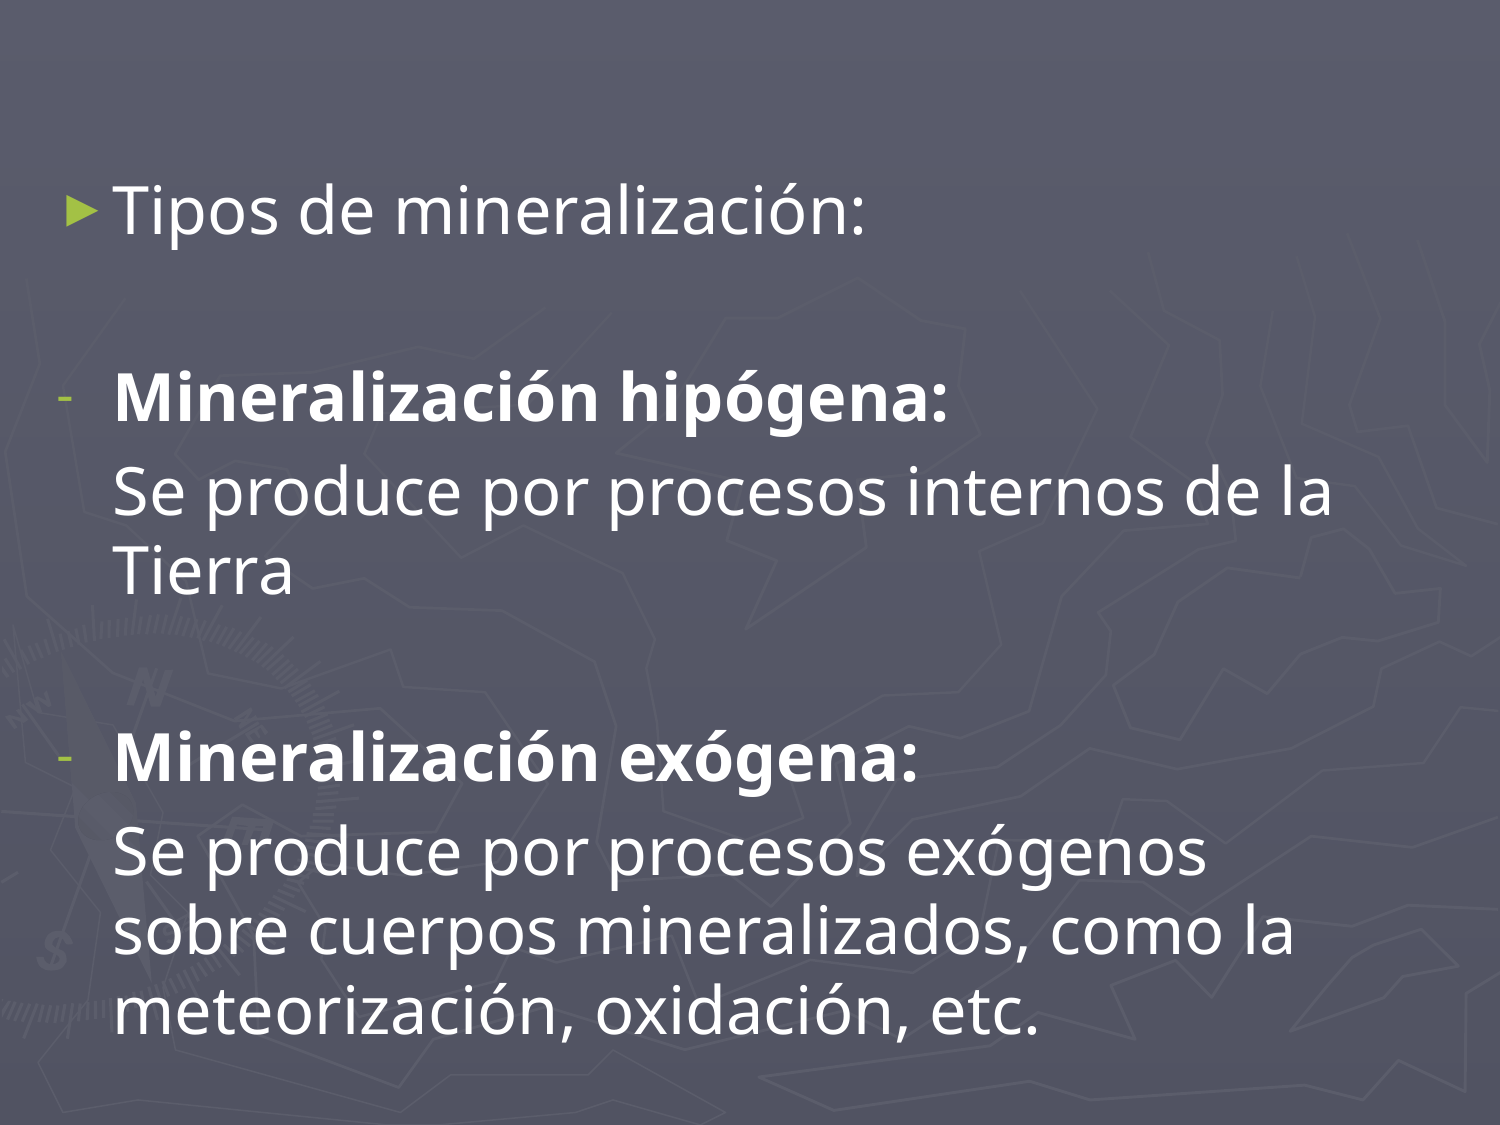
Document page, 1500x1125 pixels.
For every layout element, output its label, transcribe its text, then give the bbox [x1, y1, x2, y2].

list Tipos de mineralización: Mineralización hipógena: Se produce por procesos internos de la Tierra Mineralización exógena: Se produce por procesos exógenos sobre cuerpos mineralizados, como la meteorización, oxidación, etc. [40, 160, 1392, 1088]
